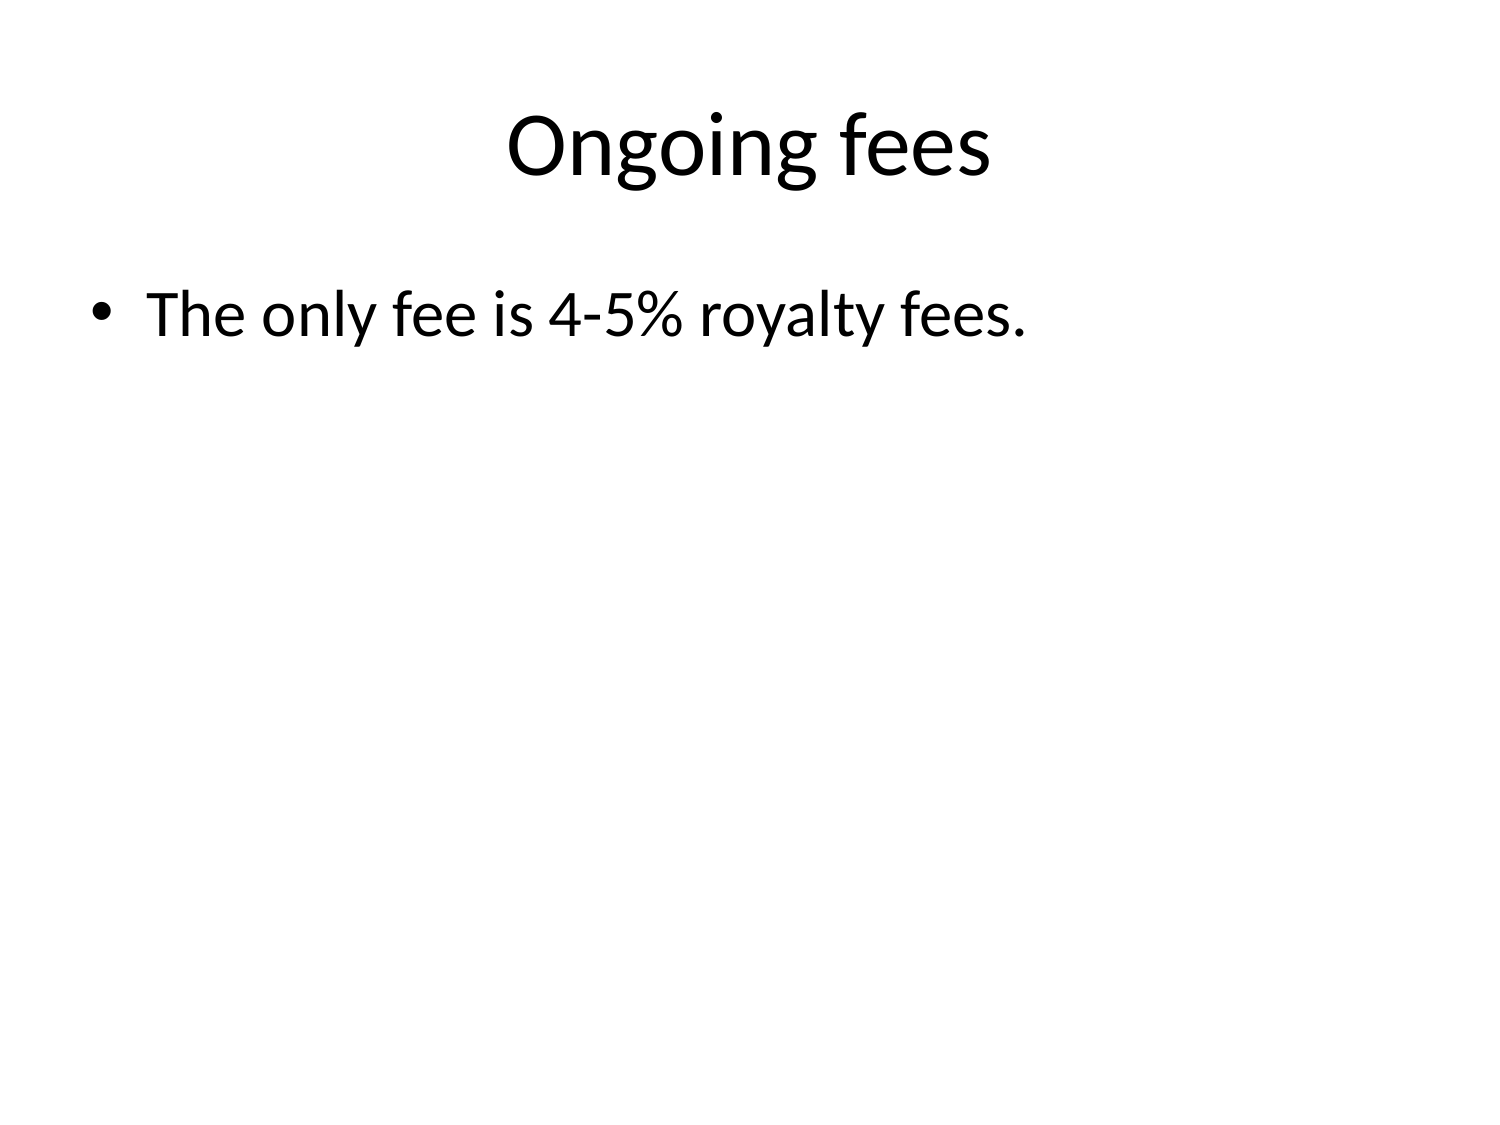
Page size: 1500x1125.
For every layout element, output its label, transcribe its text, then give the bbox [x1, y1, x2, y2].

list The only fee is 4-5% royalty fees. [75, 262, 1425, 1005]
title Ongoing fees [75, 45, 1425, 233]
